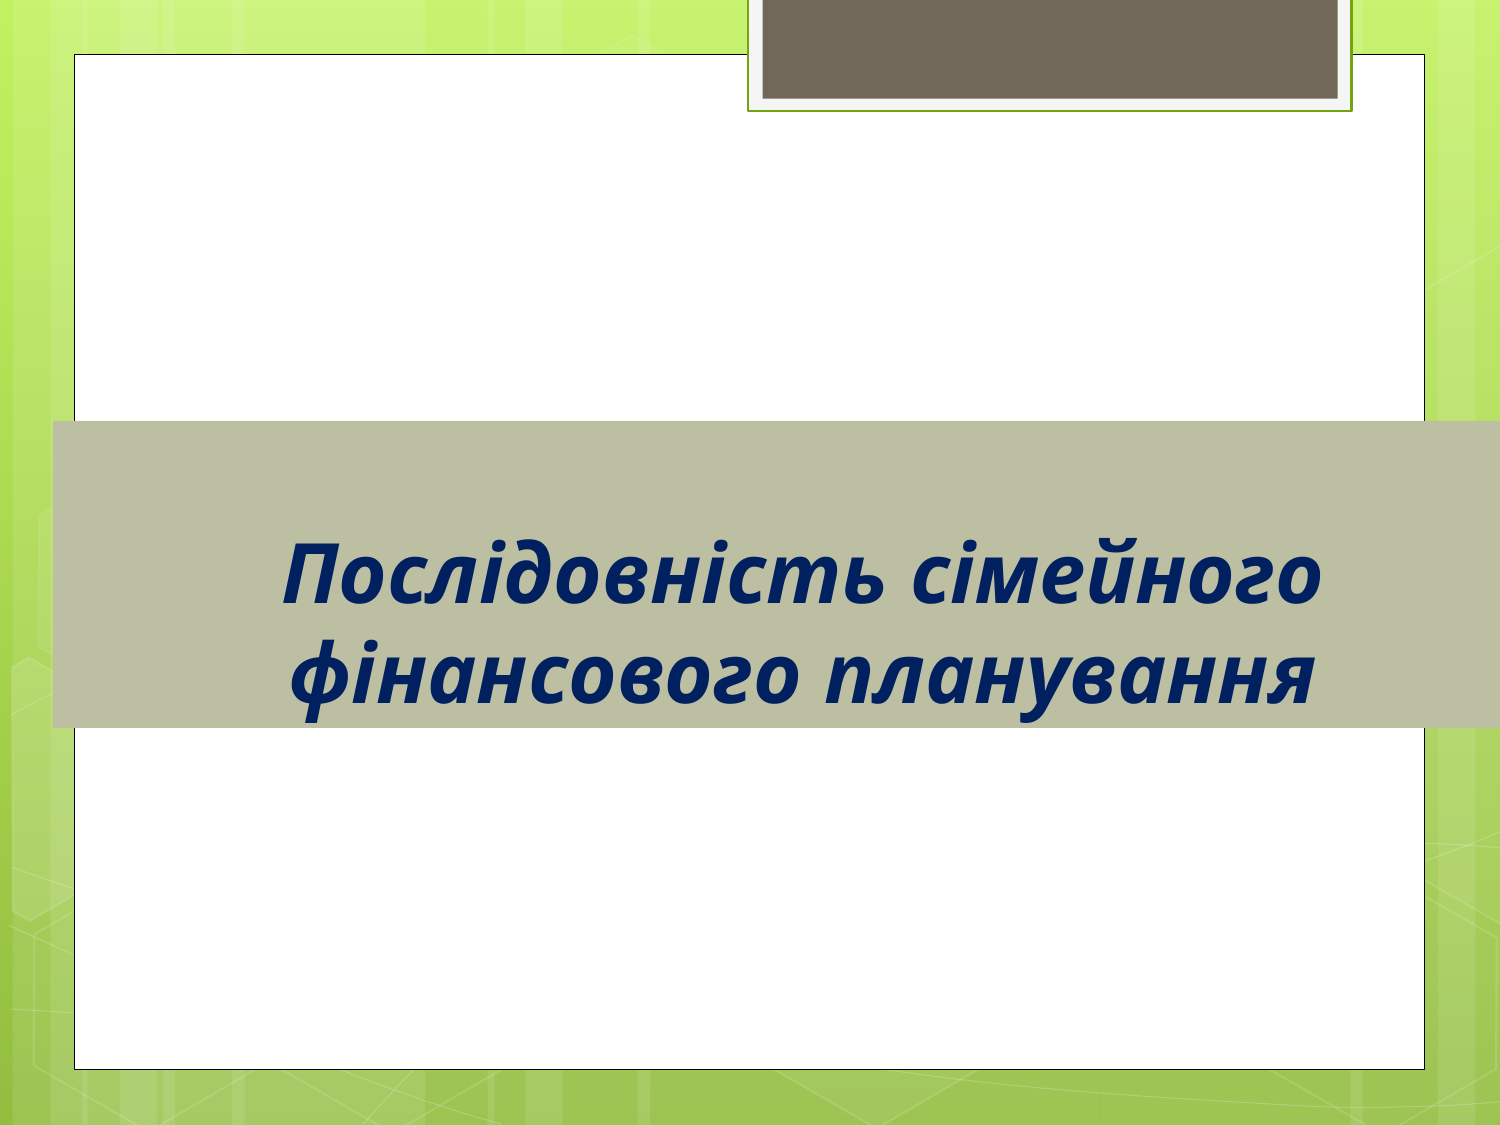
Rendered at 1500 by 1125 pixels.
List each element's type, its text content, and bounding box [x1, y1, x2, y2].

title Послідовність сімейного фінансового планування [53, 420, 1500, 728]
